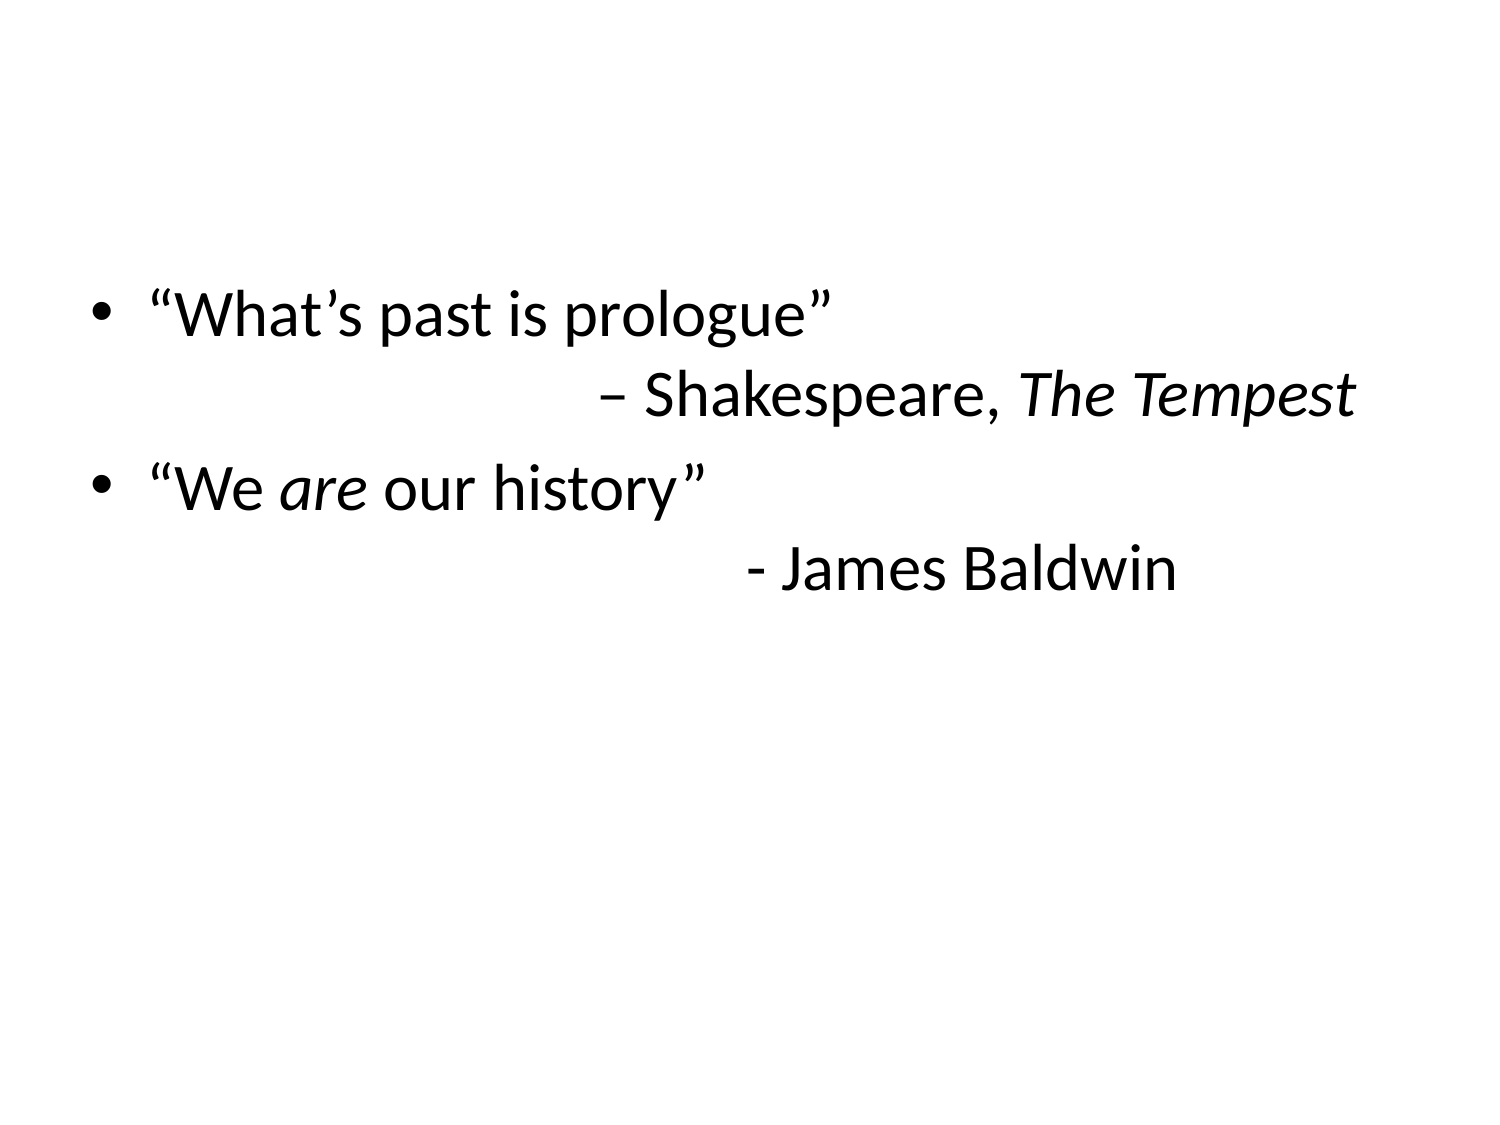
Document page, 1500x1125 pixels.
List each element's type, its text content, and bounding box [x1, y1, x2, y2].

list “What’s past is prologue” – Shakespeare, The Tempest “We are our history” - James Baldwin [75, 262, 1425, 1005]
